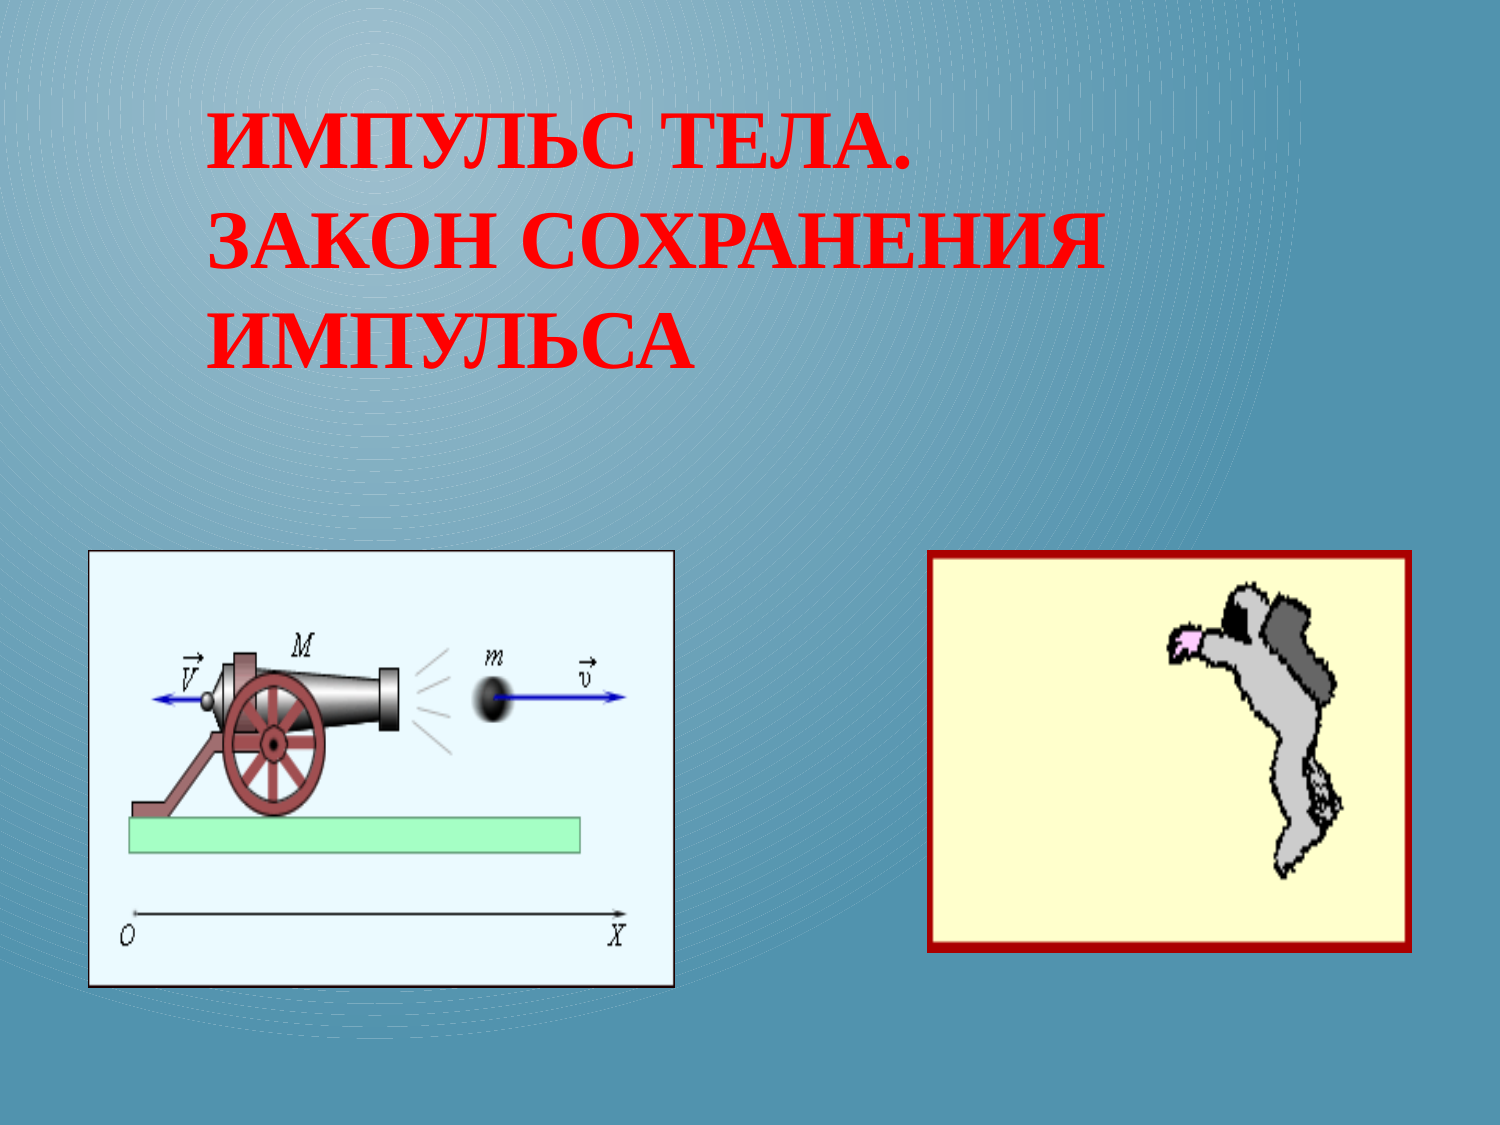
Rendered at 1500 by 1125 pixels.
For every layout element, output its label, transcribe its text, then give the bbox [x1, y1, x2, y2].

picture [88, 550, 675, 988]
title Импульс тела. Закон сохранения импульса [206, 78, 1220, 448]
picture [926, 550, 1412, 953]
